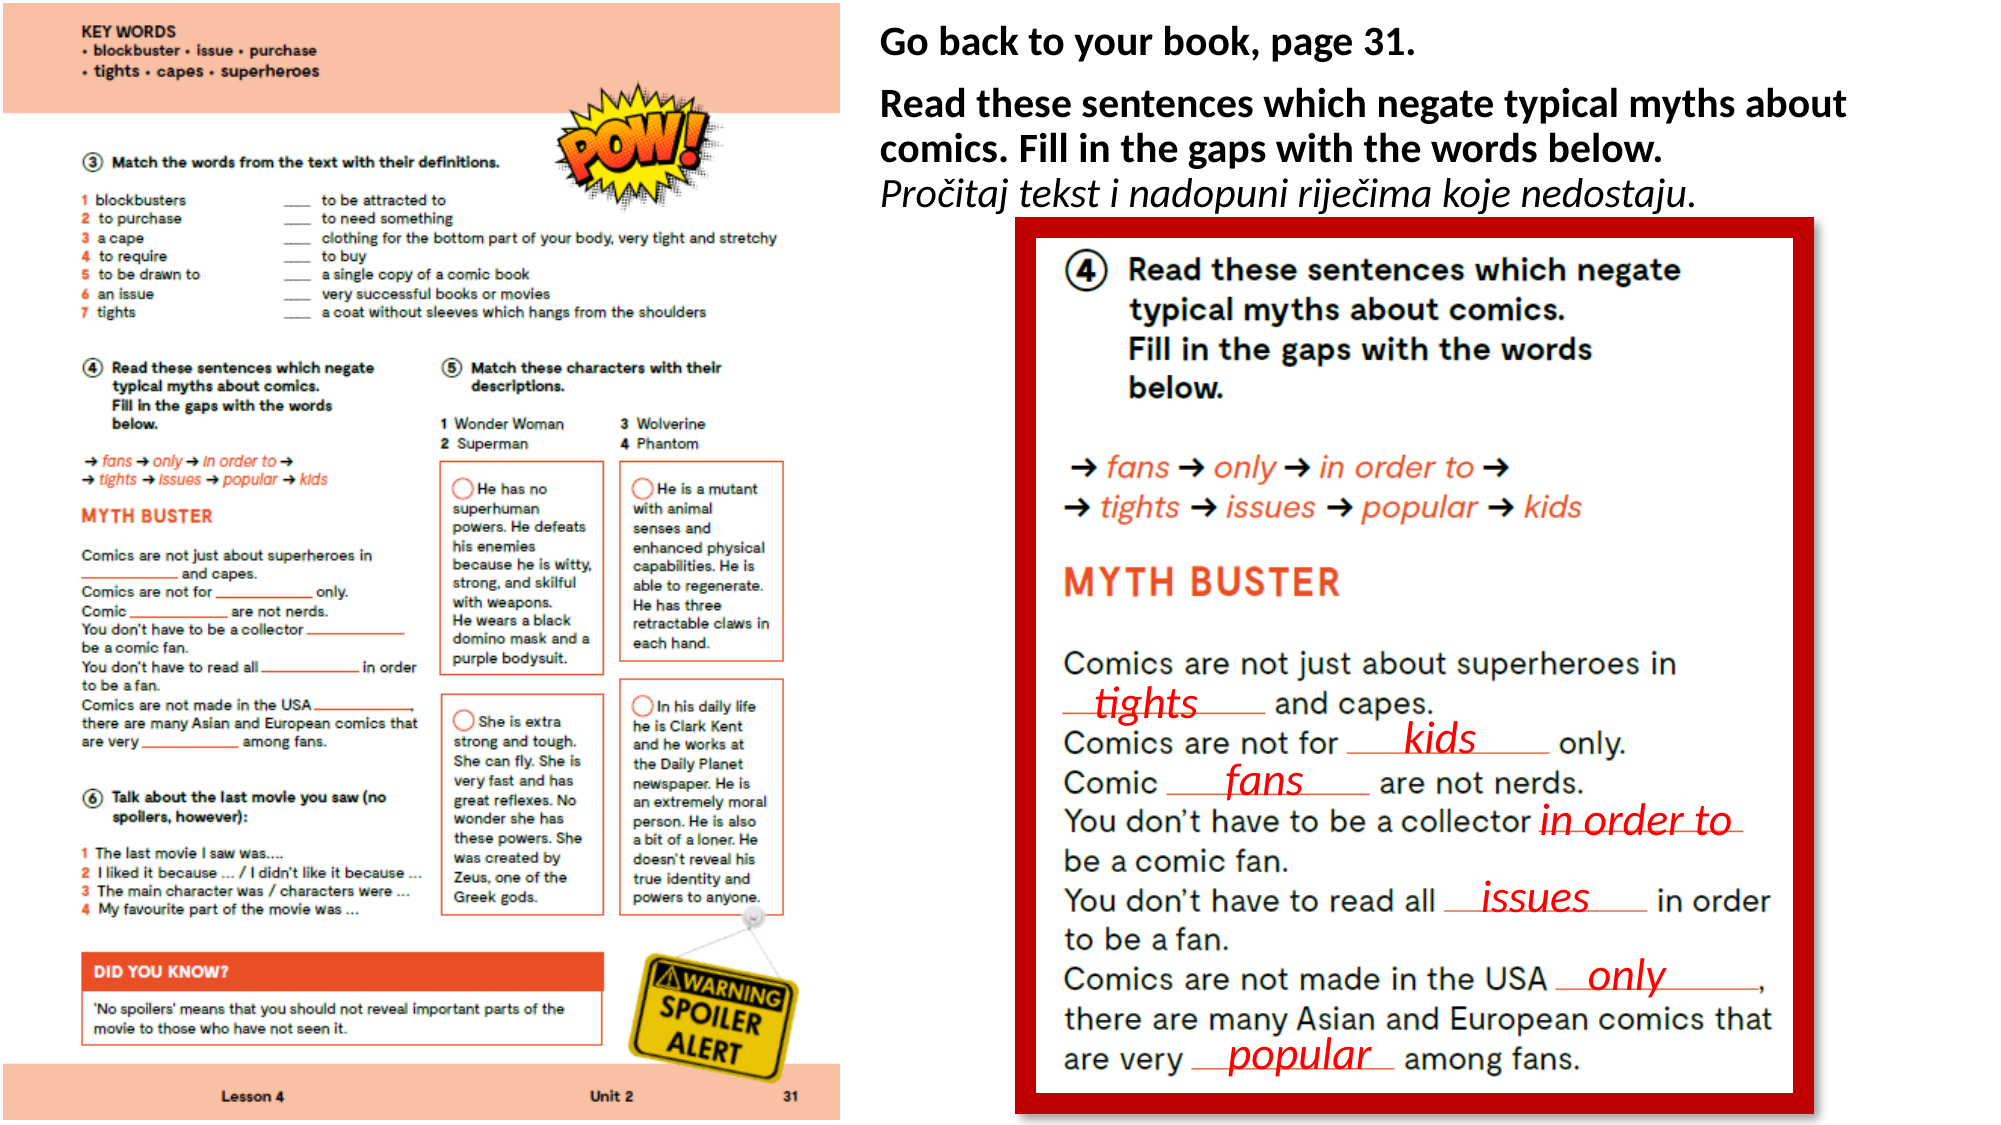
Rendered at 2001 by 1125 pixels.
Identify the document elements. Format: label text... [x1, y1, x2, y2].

text_box popular [1212, 1093, 1407, 1101]
text_box Read these sentences which negate typical myths about comics. Fill in the gaps with the words below. Pročitaj tekst i nadopuni riječima koje nedostaju. [864, 73, 1954, 264]
picture [3, 3, 840, 1121]
picture [1035, 238, 1793, 1093]
text_box Go back to your book, page 31. [864, 12, 1954, 73]
